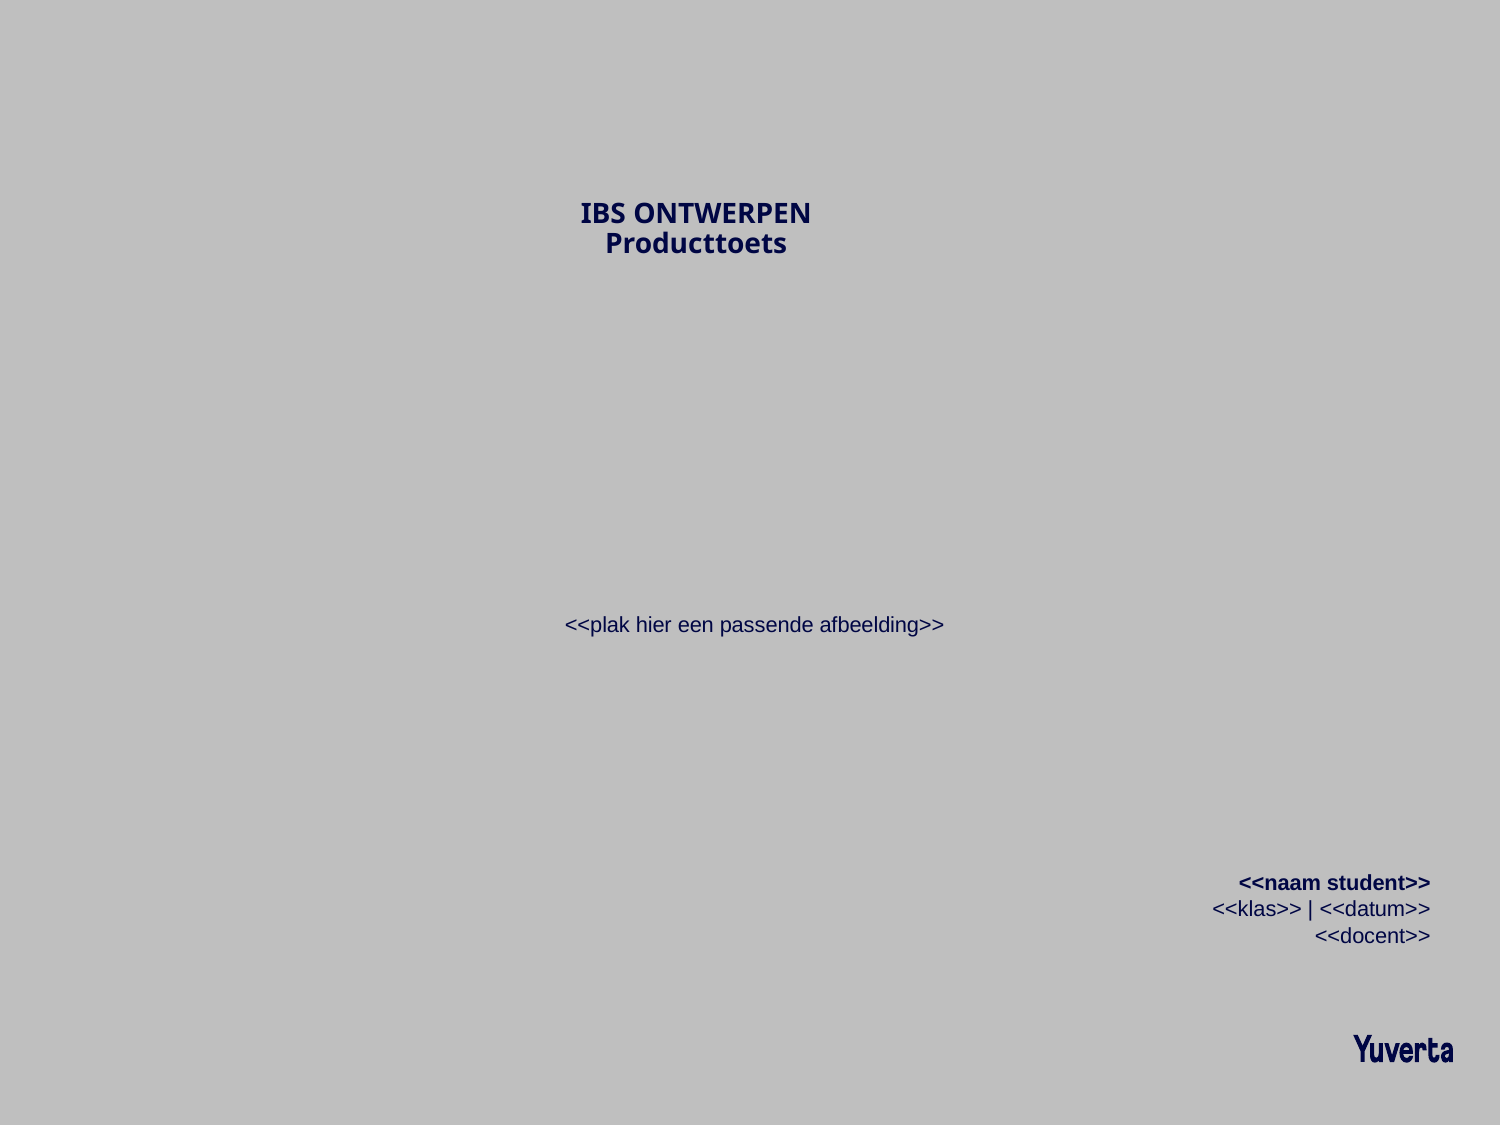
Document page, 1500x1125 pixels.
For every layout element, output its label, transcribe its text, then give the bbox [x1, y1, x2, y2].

picture [350, 275, 1160, 810]
text_box IBS ONTWERPEN Producttoets [74, 191, 1319, 276]
text_box <<naam student>> <<klas>> | <<datum>> <<docent>> [980, 861, 1446, 986]
